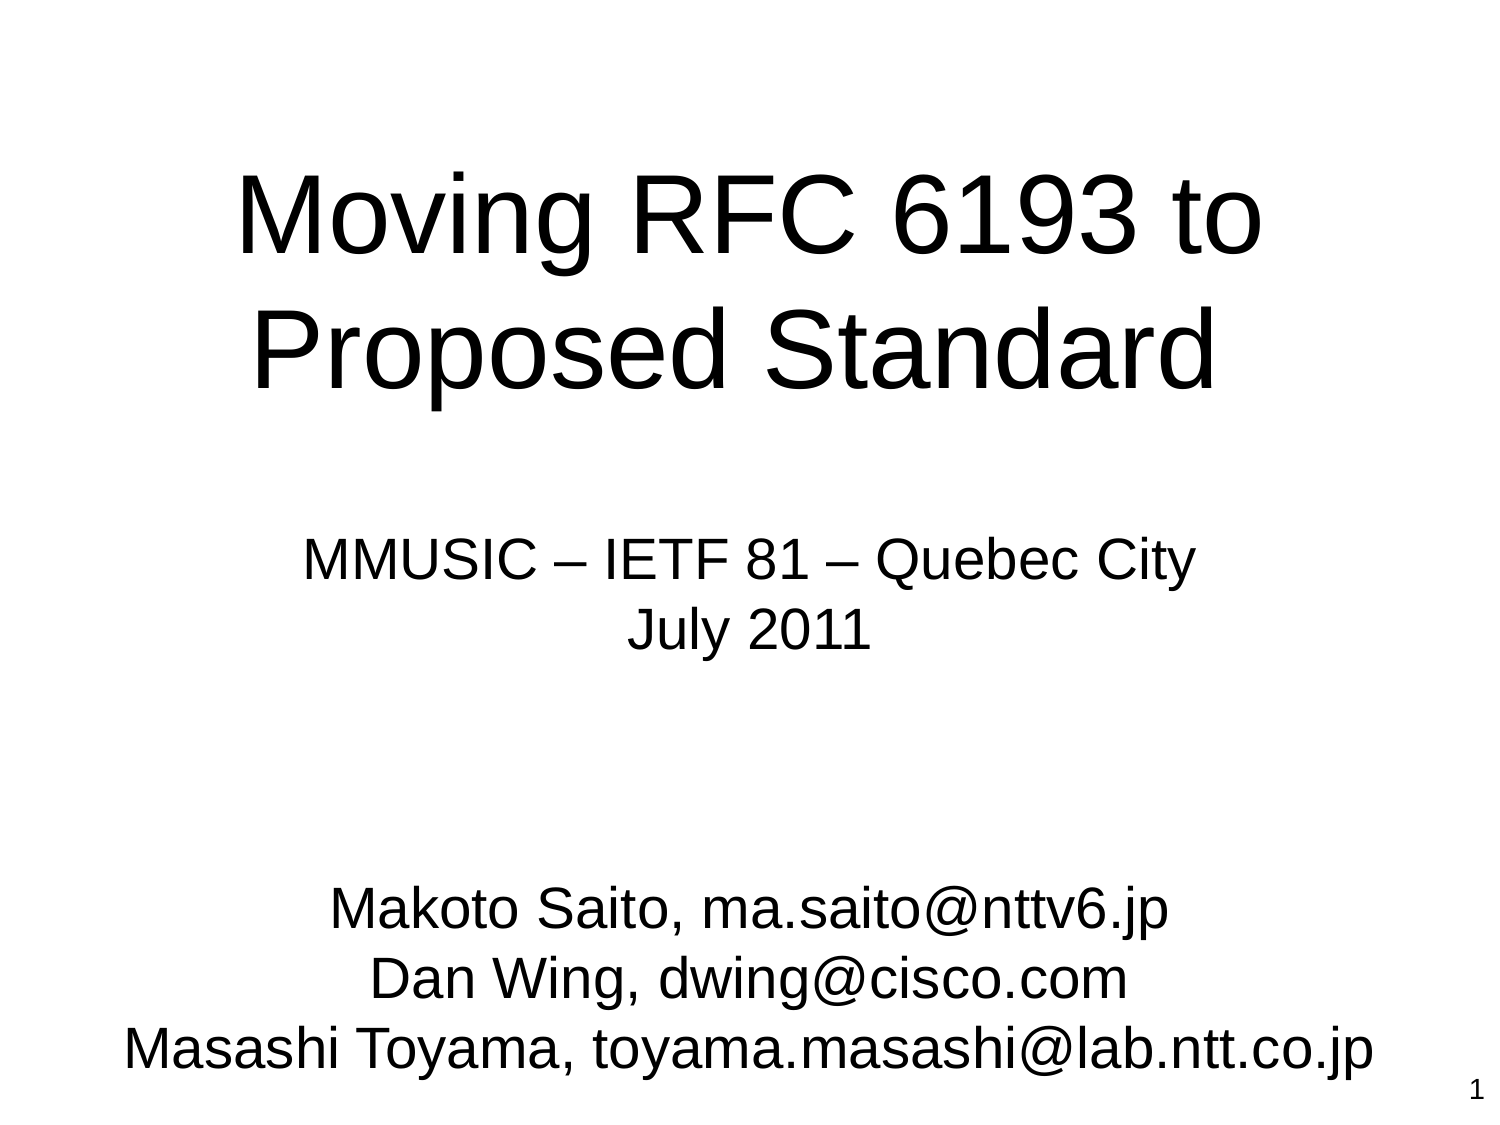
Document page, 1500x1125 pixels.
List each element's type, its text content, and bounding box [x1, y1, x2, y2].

subtitle Makoto Saito, ma.saito@nttv6.jp Dan Wing, dwing@cisco.com Masashi Toyama, toyama.masashi@lab.ntt.co.jp [87, 862, 1413, 1063]
title Moving RFC 6193 to Proposed Standard MMUSIC – IETF 81 – Quebec City July 2011 [74, 212, 1426, 591]
slide_number 1 [1149, 1062, 1500, 1125]
